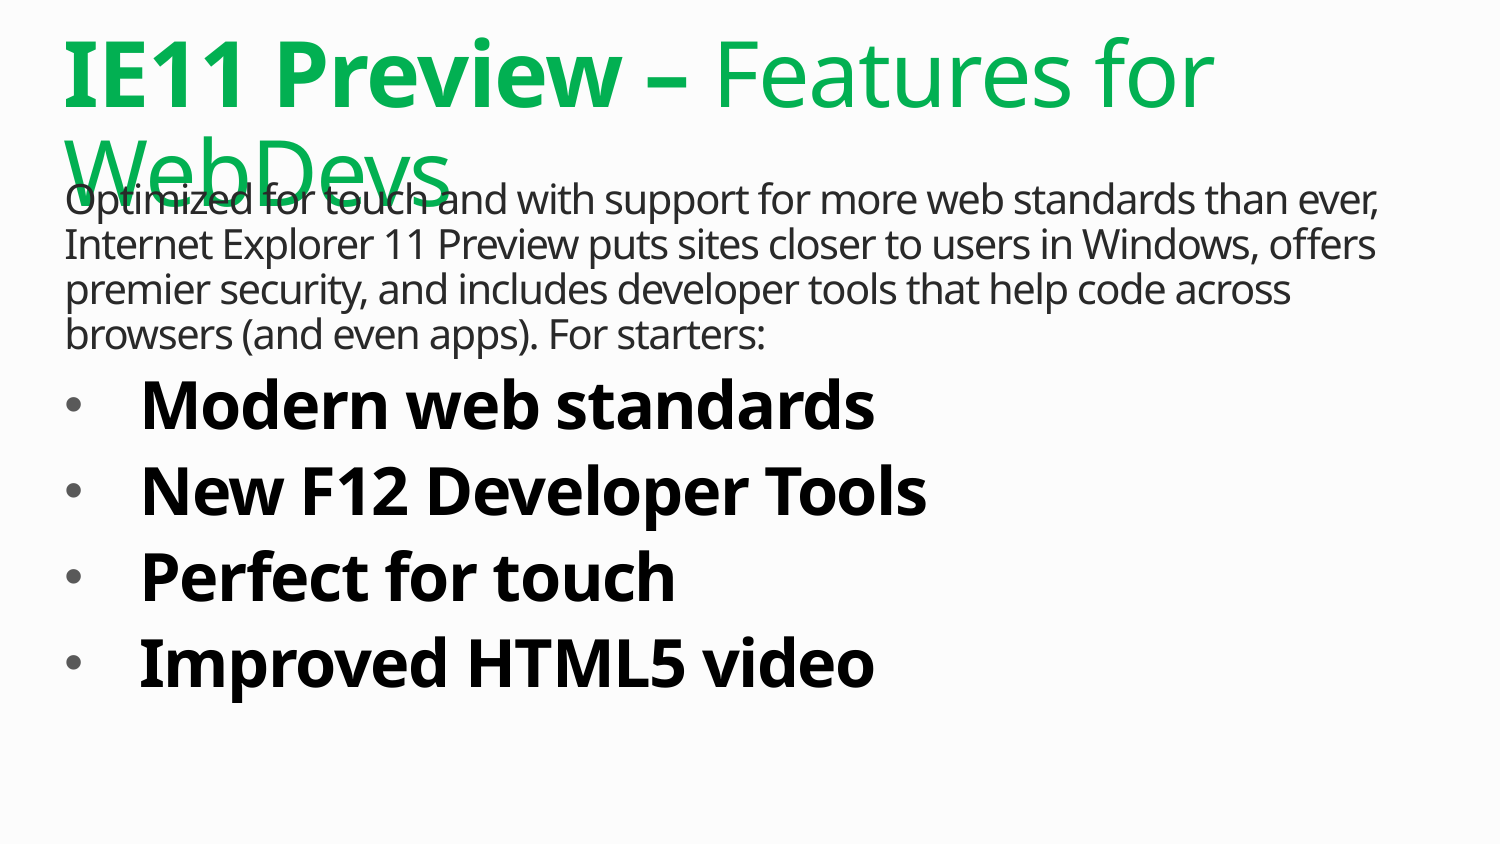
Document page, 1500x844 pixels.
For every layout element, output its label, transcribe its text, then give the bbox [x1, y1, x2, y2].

text_box [31, 84, 1469, 279]
list Optimized for touch and with support for more web standards than ever, Internet Explorer 11 Preview puts sites closer to users in Windows, offers premier security, and includes developer tools that help code across browsers (and even apps). For starters: Modern web standards New F12 Developer Tools Perfect for touch Improved HTML5 video [63, 178, 1436, 665]
text_box [75, 671, 1450, 822]
title IE11 Preview – Features for WebDevs [63, 28, 1436, 84]
